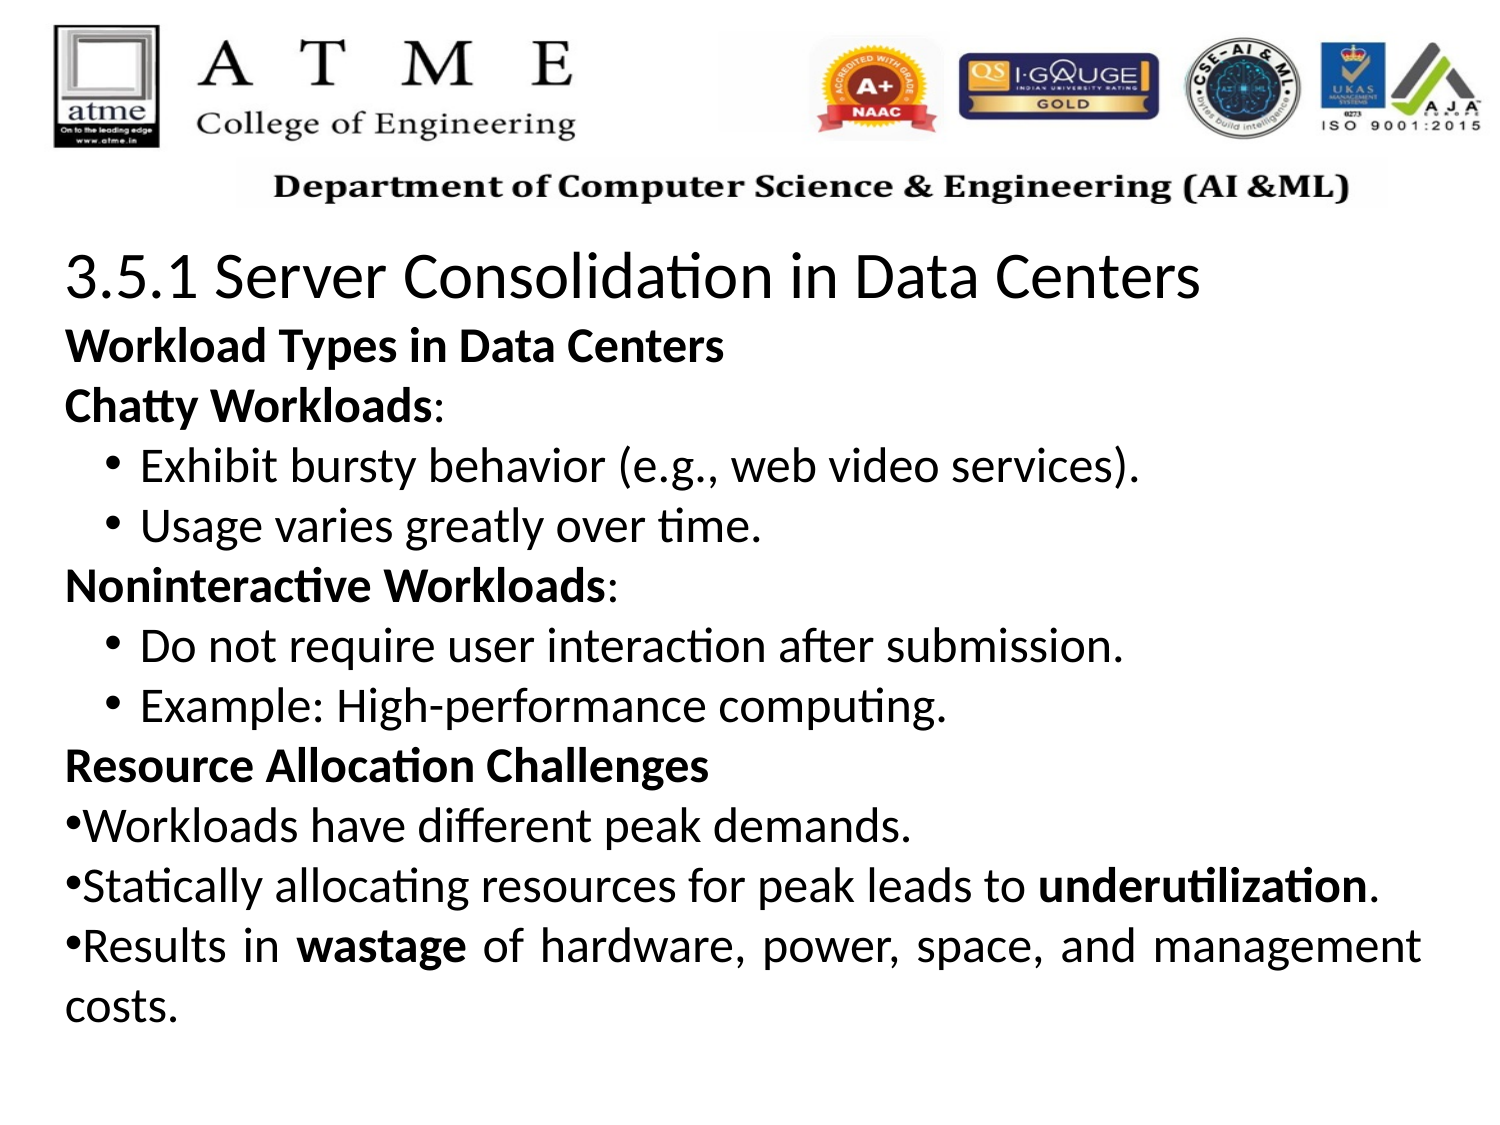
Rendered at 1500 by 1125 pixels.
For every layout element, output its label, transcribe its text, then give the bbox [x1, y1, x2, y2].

text_box 3.5.1 Server Consolidation in Data Centers Workload Types in Data Centers Chatty Workloads: Exhibit bursty behavior (e.g., web video services). Usage varies greatly over time. Noninteractive Workloads: Do not require user interaction after submission. Example: High-performance computing. Resource Allocation Challenges Workloads have different peak demands. Statically allocating resources for peak leads to underutilization. Results in wastage of hardware, power, space, and management costs. [50, 234, 1438, 1120]
picture [24, 0, 1500, 226]
